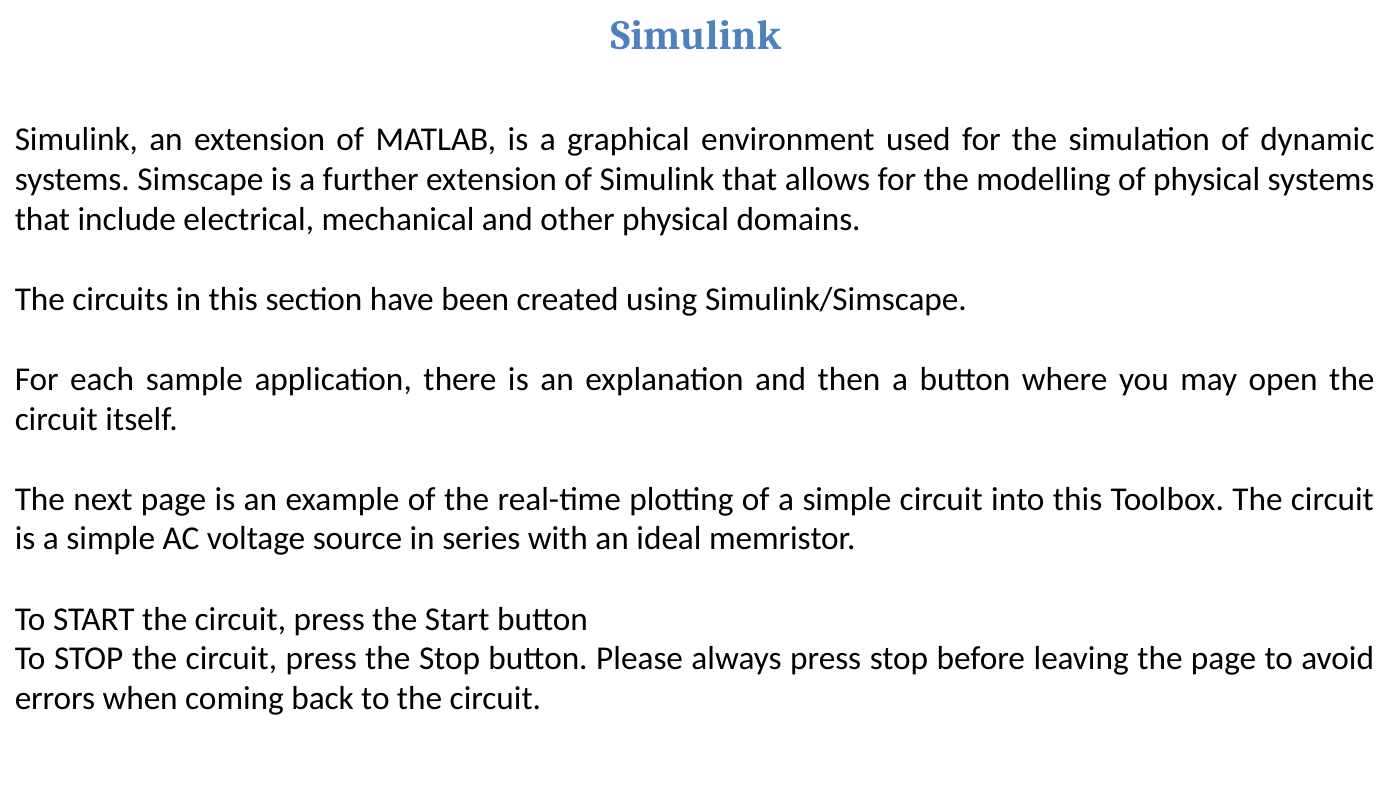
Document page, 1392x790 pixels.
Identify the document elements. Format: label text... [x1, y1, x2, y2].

text_box Simulink Simulink, an extension of MATLAB, is a graphical environment used for the simulation of dynamic systems. Simscape is a further extension of Simulink that allows for the modelling of physical systems that include electrical, mechanical and other physical domains. The circuits in this section have been created using Simulink/Simscape. For each sample application, there is an explanation and then a button where you may open the circuit itself. The next page is an example of the real-time plotting of a simple circuit into this Toolbox. The circuit is a simple AC voltage source in series with an ideal memristor. To START the circuit, press the Start button To STOP the circuit, press the Stop button. Please always press stop before leaving the page to avoid errors when coming back to the circuit. [0, 0, 1392, 724]
